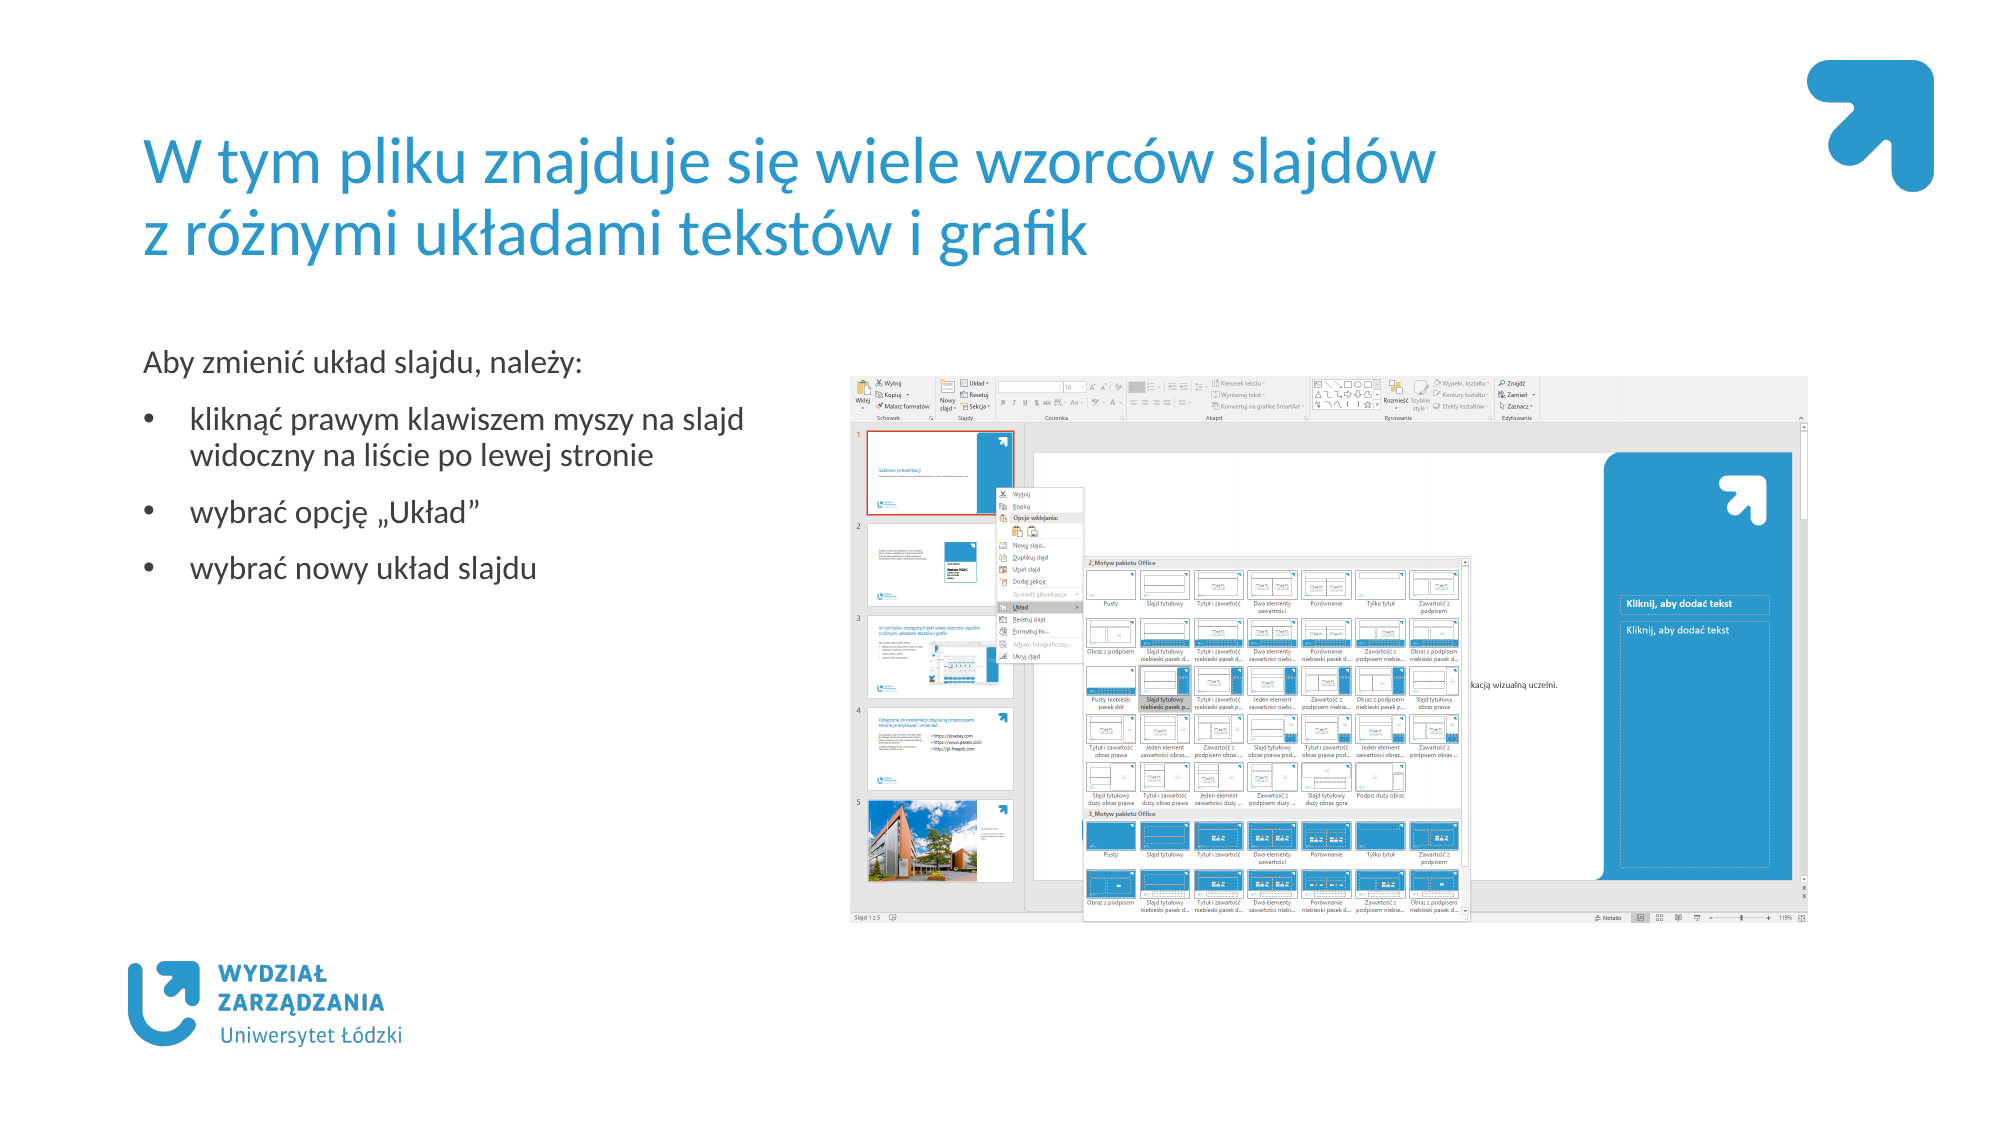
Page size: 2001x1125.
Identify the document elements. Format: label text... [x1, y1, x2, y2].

picture [128, 963, 401, 1047]
title W tym pliku znajduje się wiele wzorców slajdów z różnymi układami tekstów i grafik [128, 59, 1808, 278]
picture [850, 376, 1808, 923]
picture [1808, 60, 1934, 192]
list Aby zmienić układ slajdu, należy: kliknąć prawym klawiszem myszy na slajd widoczny na liście po lewej stronie wybrać opcję „Układ” wybrać nowy układ slajdu [128, 337, 783, 963]
